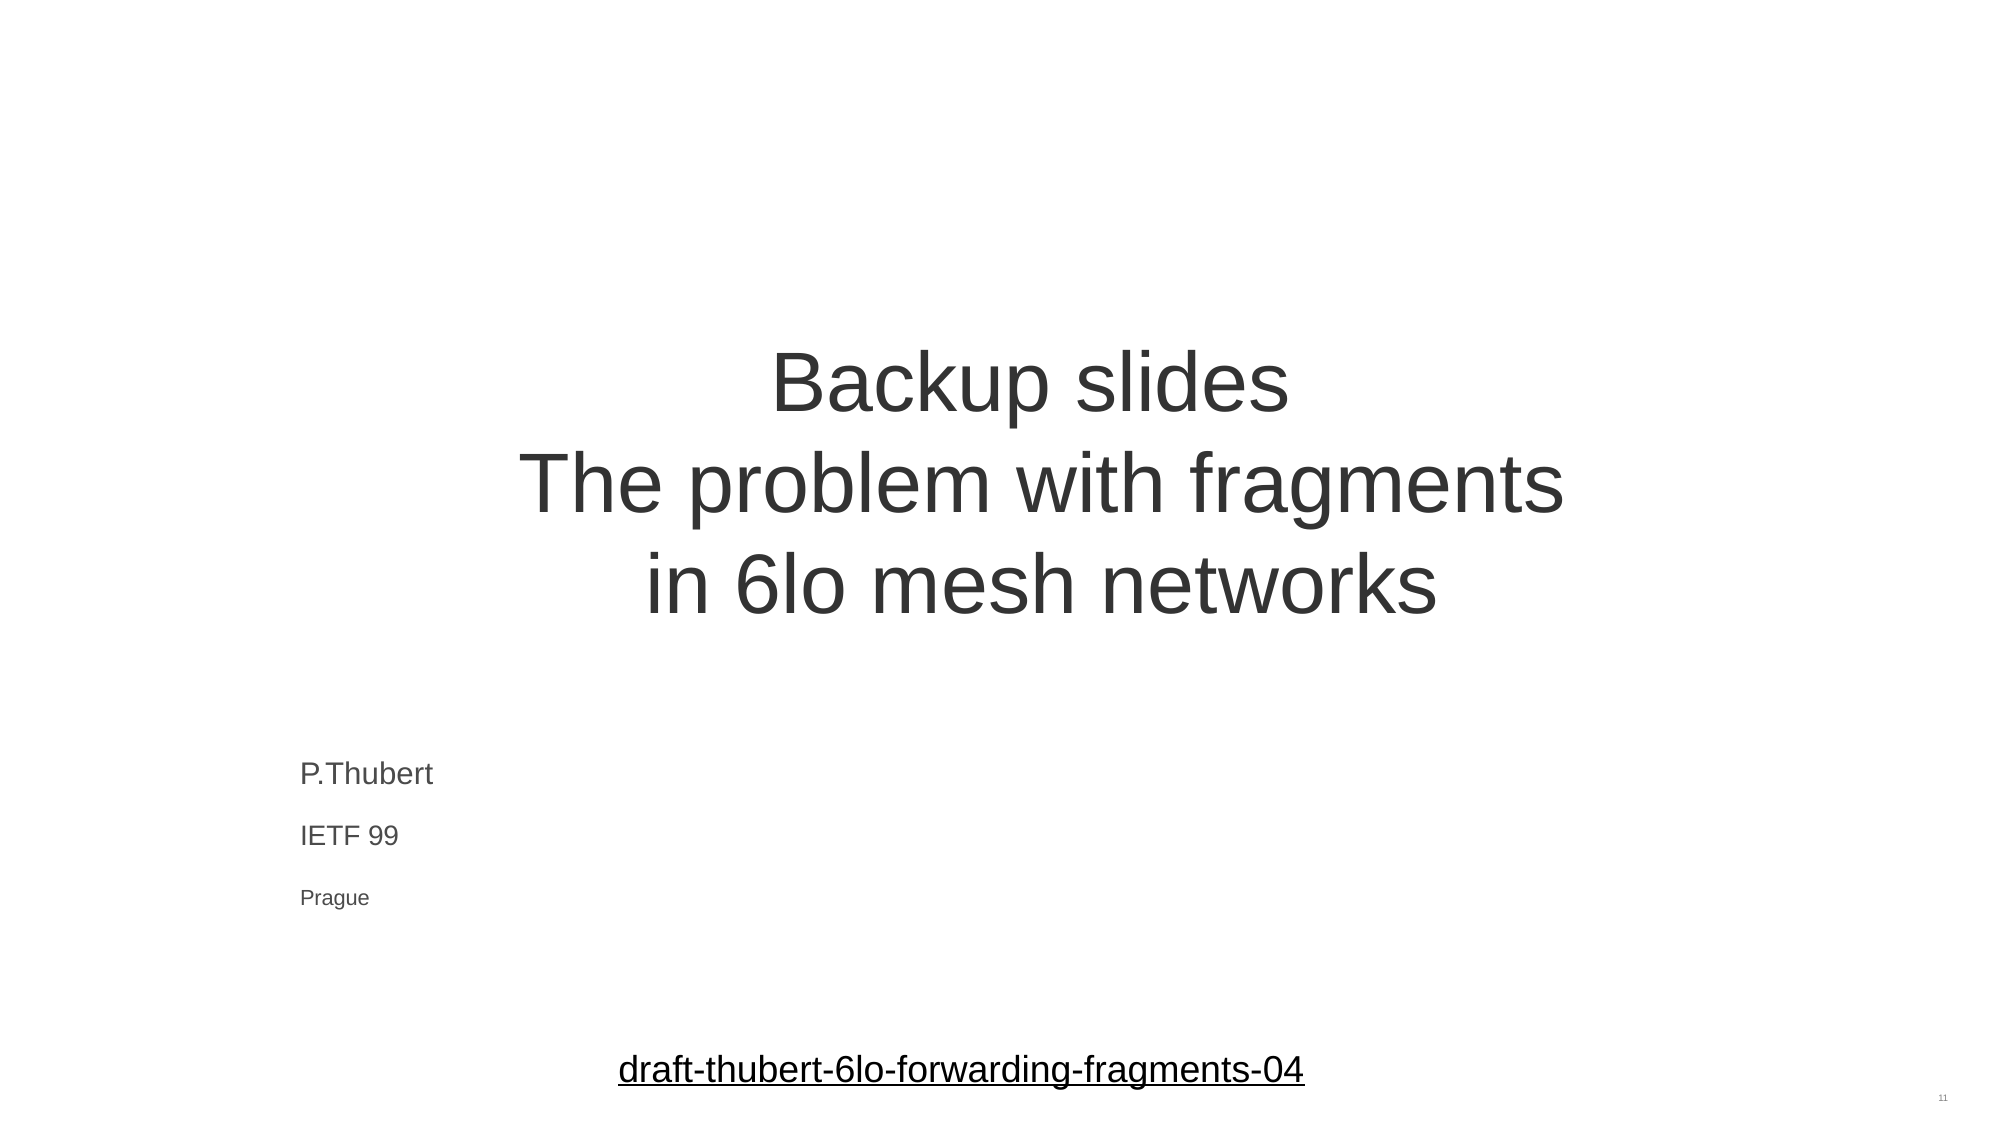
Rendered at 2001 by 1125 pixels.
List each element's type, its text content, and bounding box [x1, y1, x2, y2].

text_box draft-thubert-6lo-forwarding-fragments-04 [603, 1037, 1379, 1098]
title Backup slides The problem with fragments in 6lo mesh networks [425, 339, 1660, 649]
text_box IETF 99 [288, 813, 511, 862]
subtitle P.Thubert [284, 746, 1431, 799]
text_box Prague [288, 879, 1620, 927]
